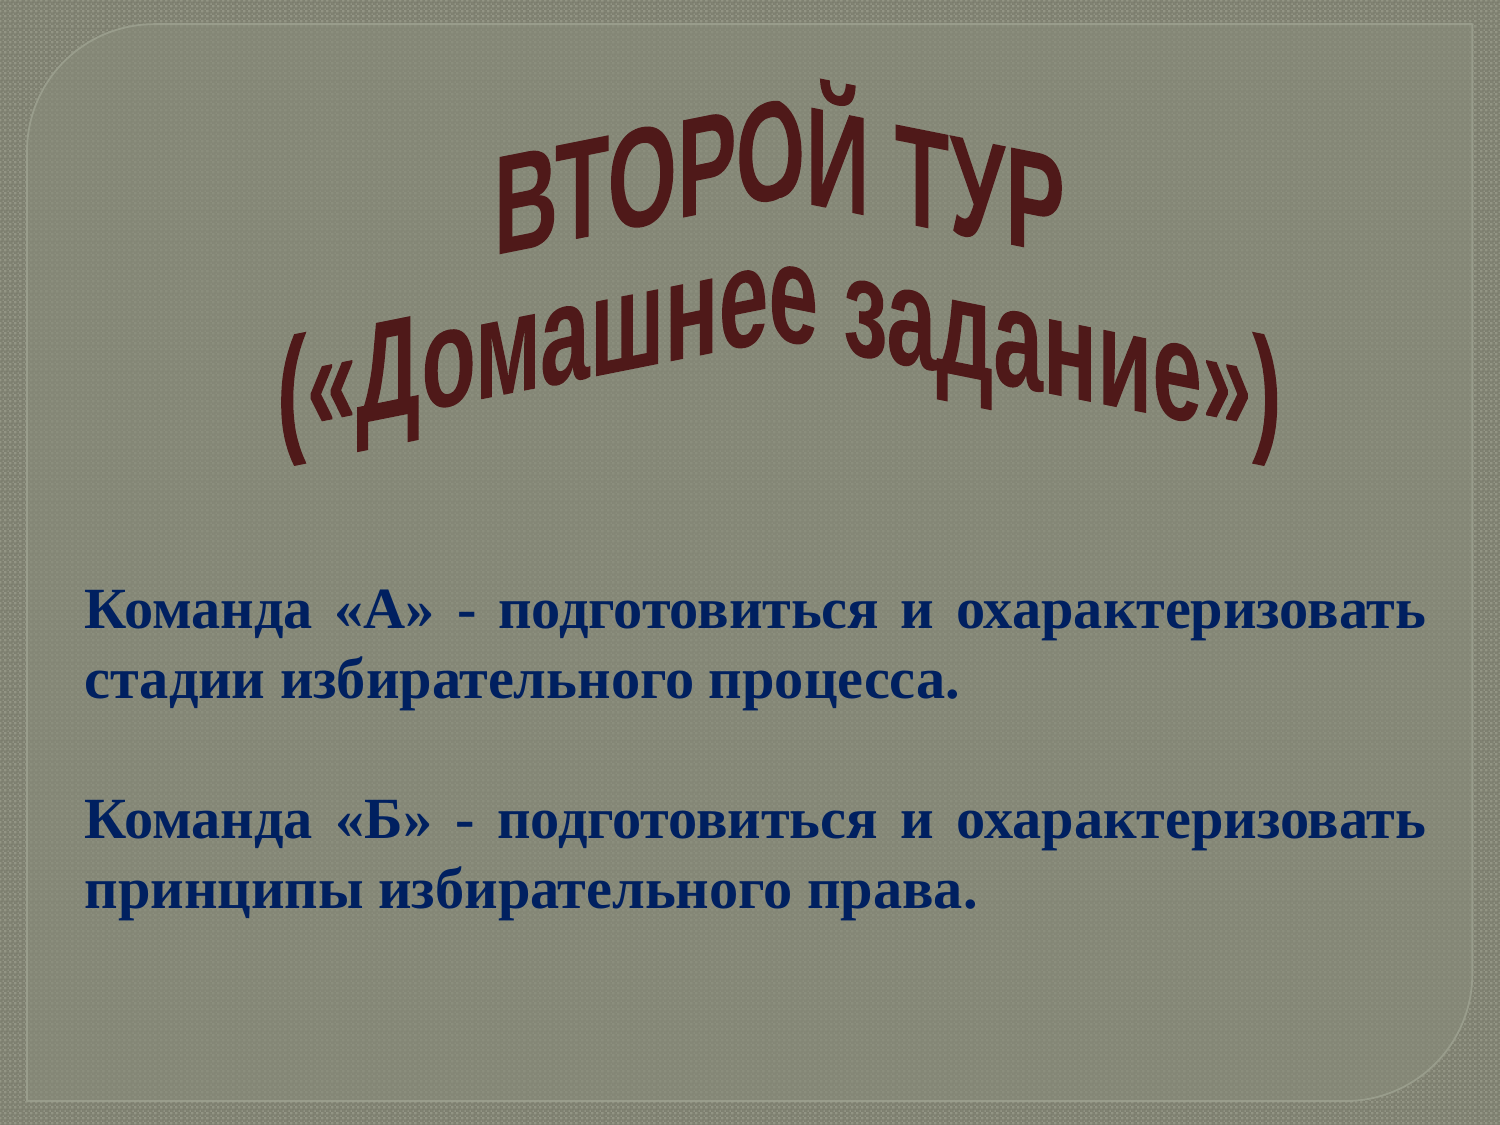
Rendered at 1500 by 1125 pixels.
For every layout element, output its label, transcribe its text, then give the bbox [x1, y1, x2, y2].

text_box Команда «А» - подготовиться и охарактеризовать стадии избирательного процесса. Команда «Б» - подготовиться и охарактеризовать принципы избирательного права. [70, 562, 1442, 928]
